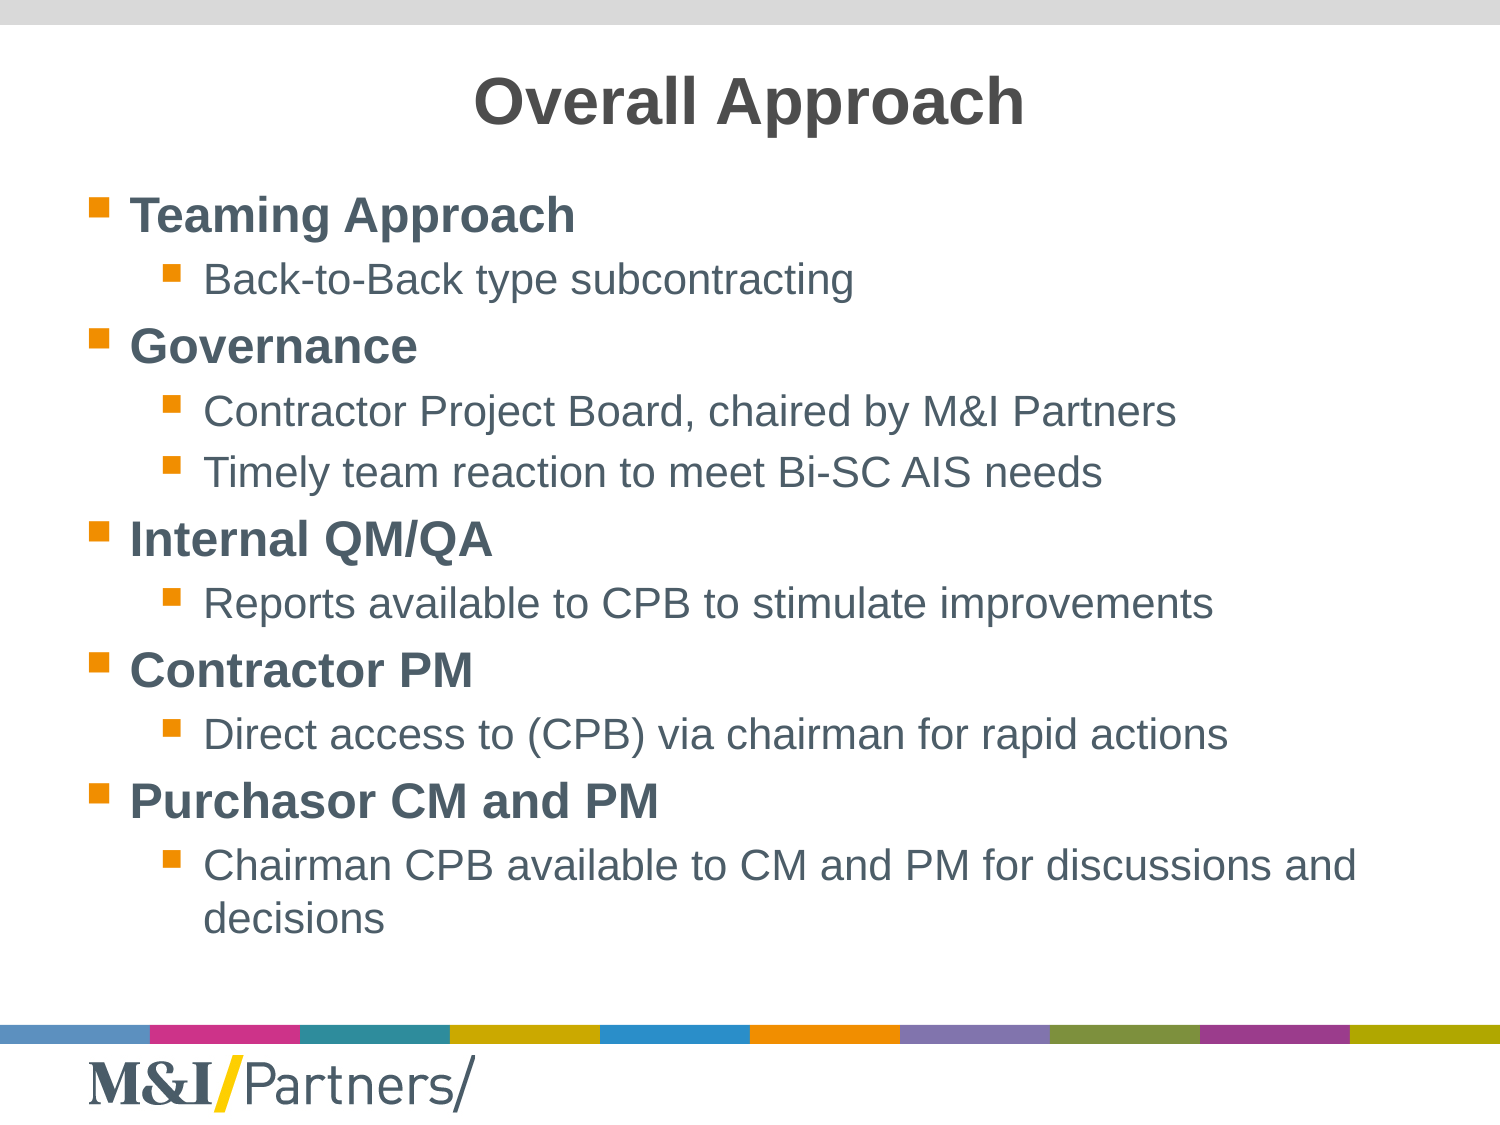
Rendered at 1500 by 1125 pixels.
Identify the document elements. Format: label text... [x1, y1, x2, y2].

title Overall Approach [70, 49, 1430, 146]
list Teaming Approach Back-to-Back type subcontracting Governance Contractor Project Board, chaired by M&I Partners Timely team reaction to meet Bi-SC AIS needs Internal QM/QA Reports available to CPB to stimulate improvements Contractor PM Direct access to (CPB) via chairman for rapid actions Purchasor CM and PM Chairman CPB available to CM and PM for discussions and decisions [70, 174, 1430, 1002]
picture [88, 1055, 476, 1123]
